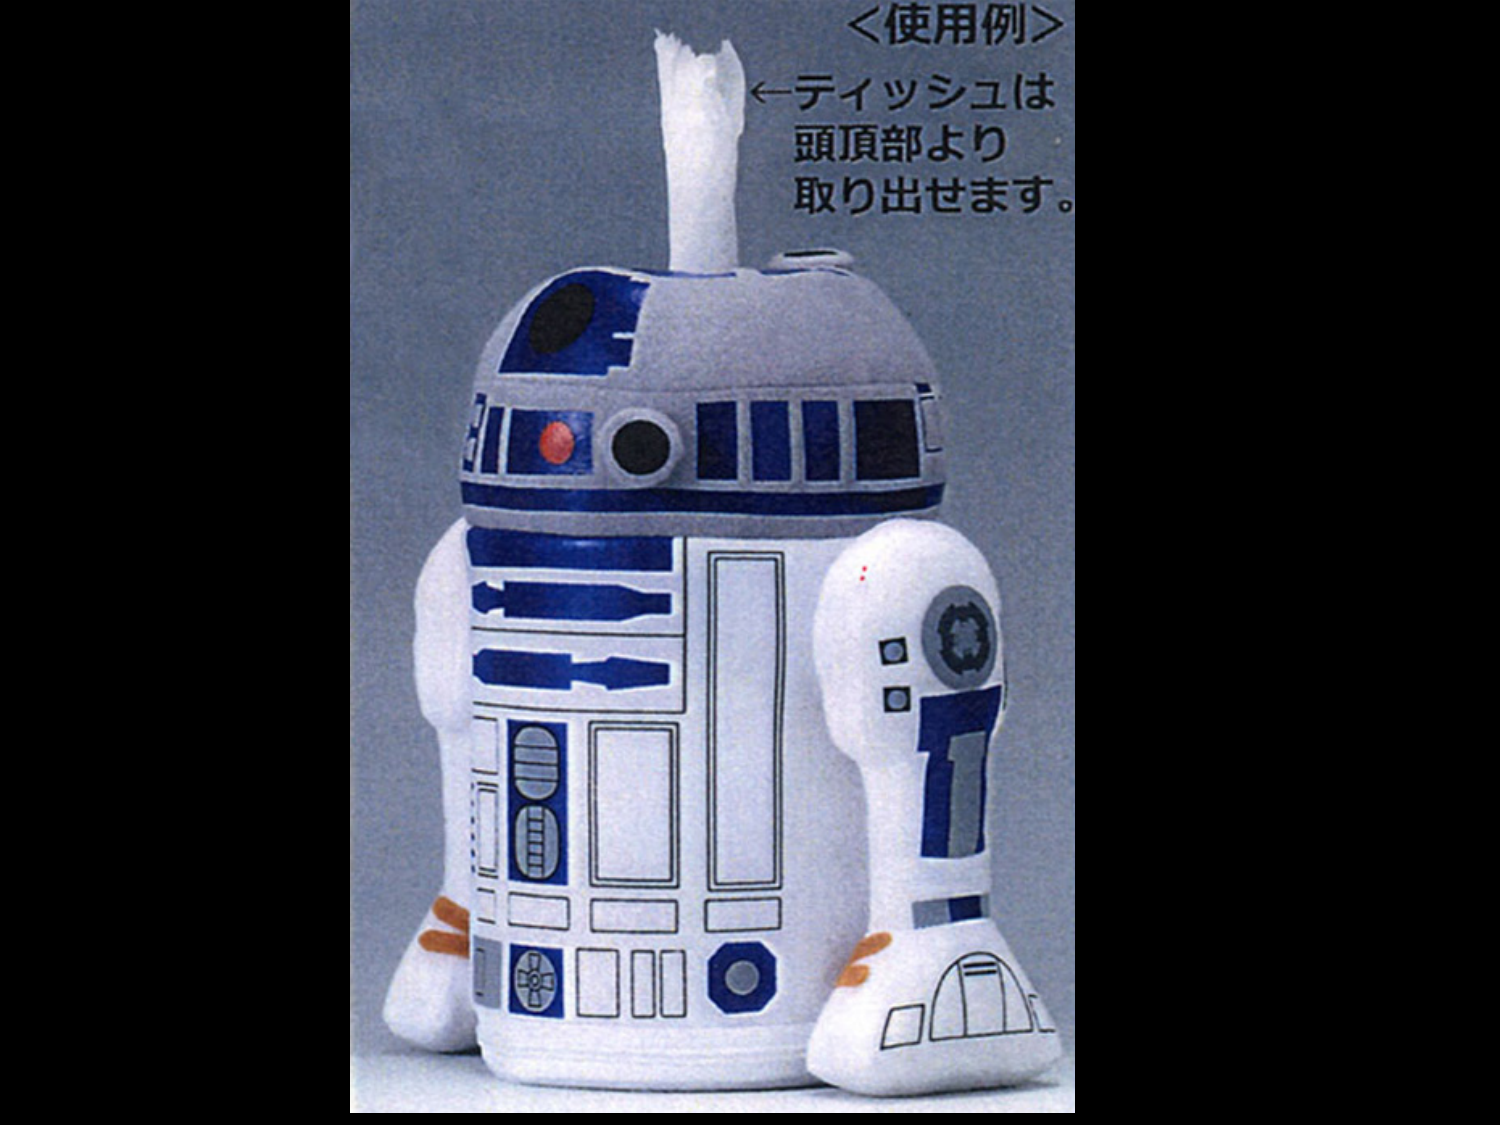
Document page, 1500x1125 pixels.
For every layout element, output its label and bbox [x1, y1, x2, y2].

picture [349, 0, 1076, 1113]
